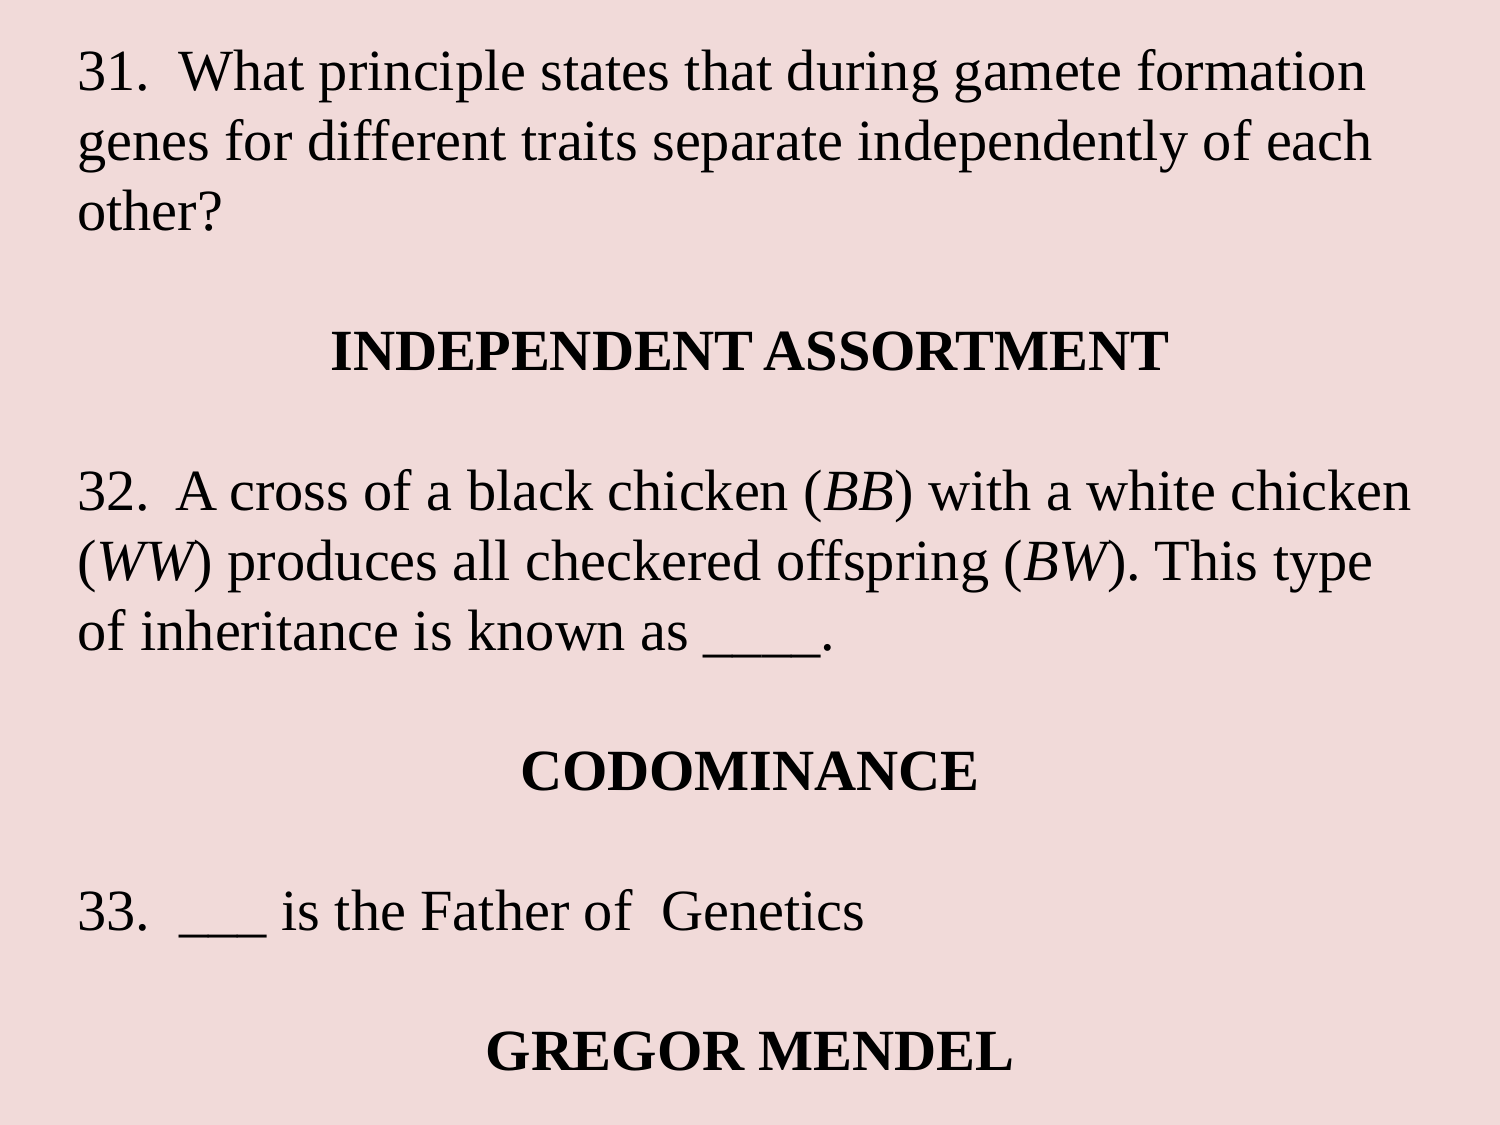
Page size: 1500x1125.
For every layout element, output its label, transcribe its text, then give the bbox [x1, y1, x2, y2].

text_box 31. What principle states that during gamete formation genes for different traits separate independently of each other? INDEPENDENT ASSORTMENT 32. A cross of a black chicken (BB) with a white chicken (WW) produces all checkered offspring (BW). This type of inheritance is known as ____. CODOMINANCE 33. ___ is the Father of Genetics GREGOR MENDEL [62, 24, 1438, 1090]
